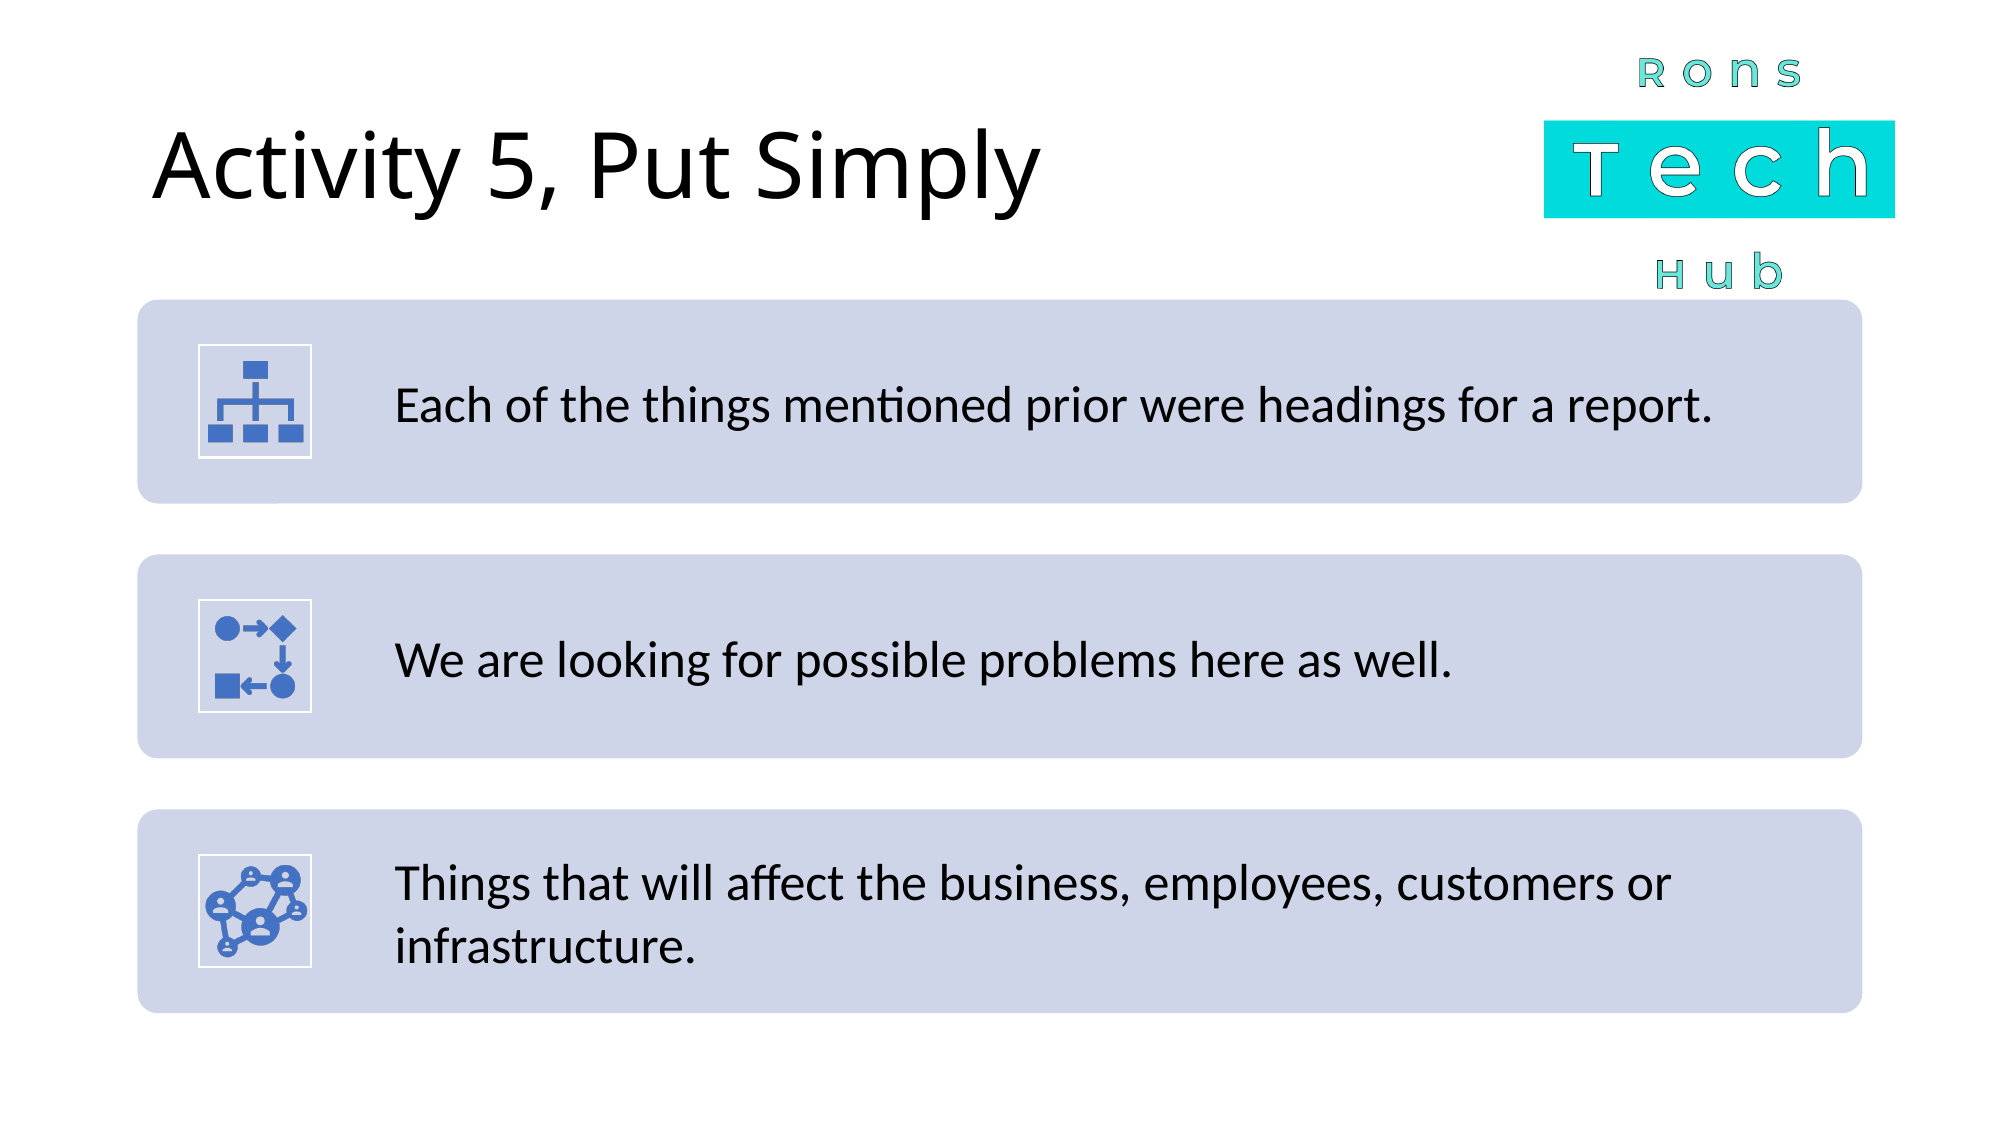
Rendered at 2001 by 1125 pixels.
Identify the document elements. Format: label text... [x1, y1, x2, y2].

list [137, 299, 1863, 1014]
picture [1544, 0, 1895, 348]
title Activity 5, Put Simply [137, 59, 1544, 278]
